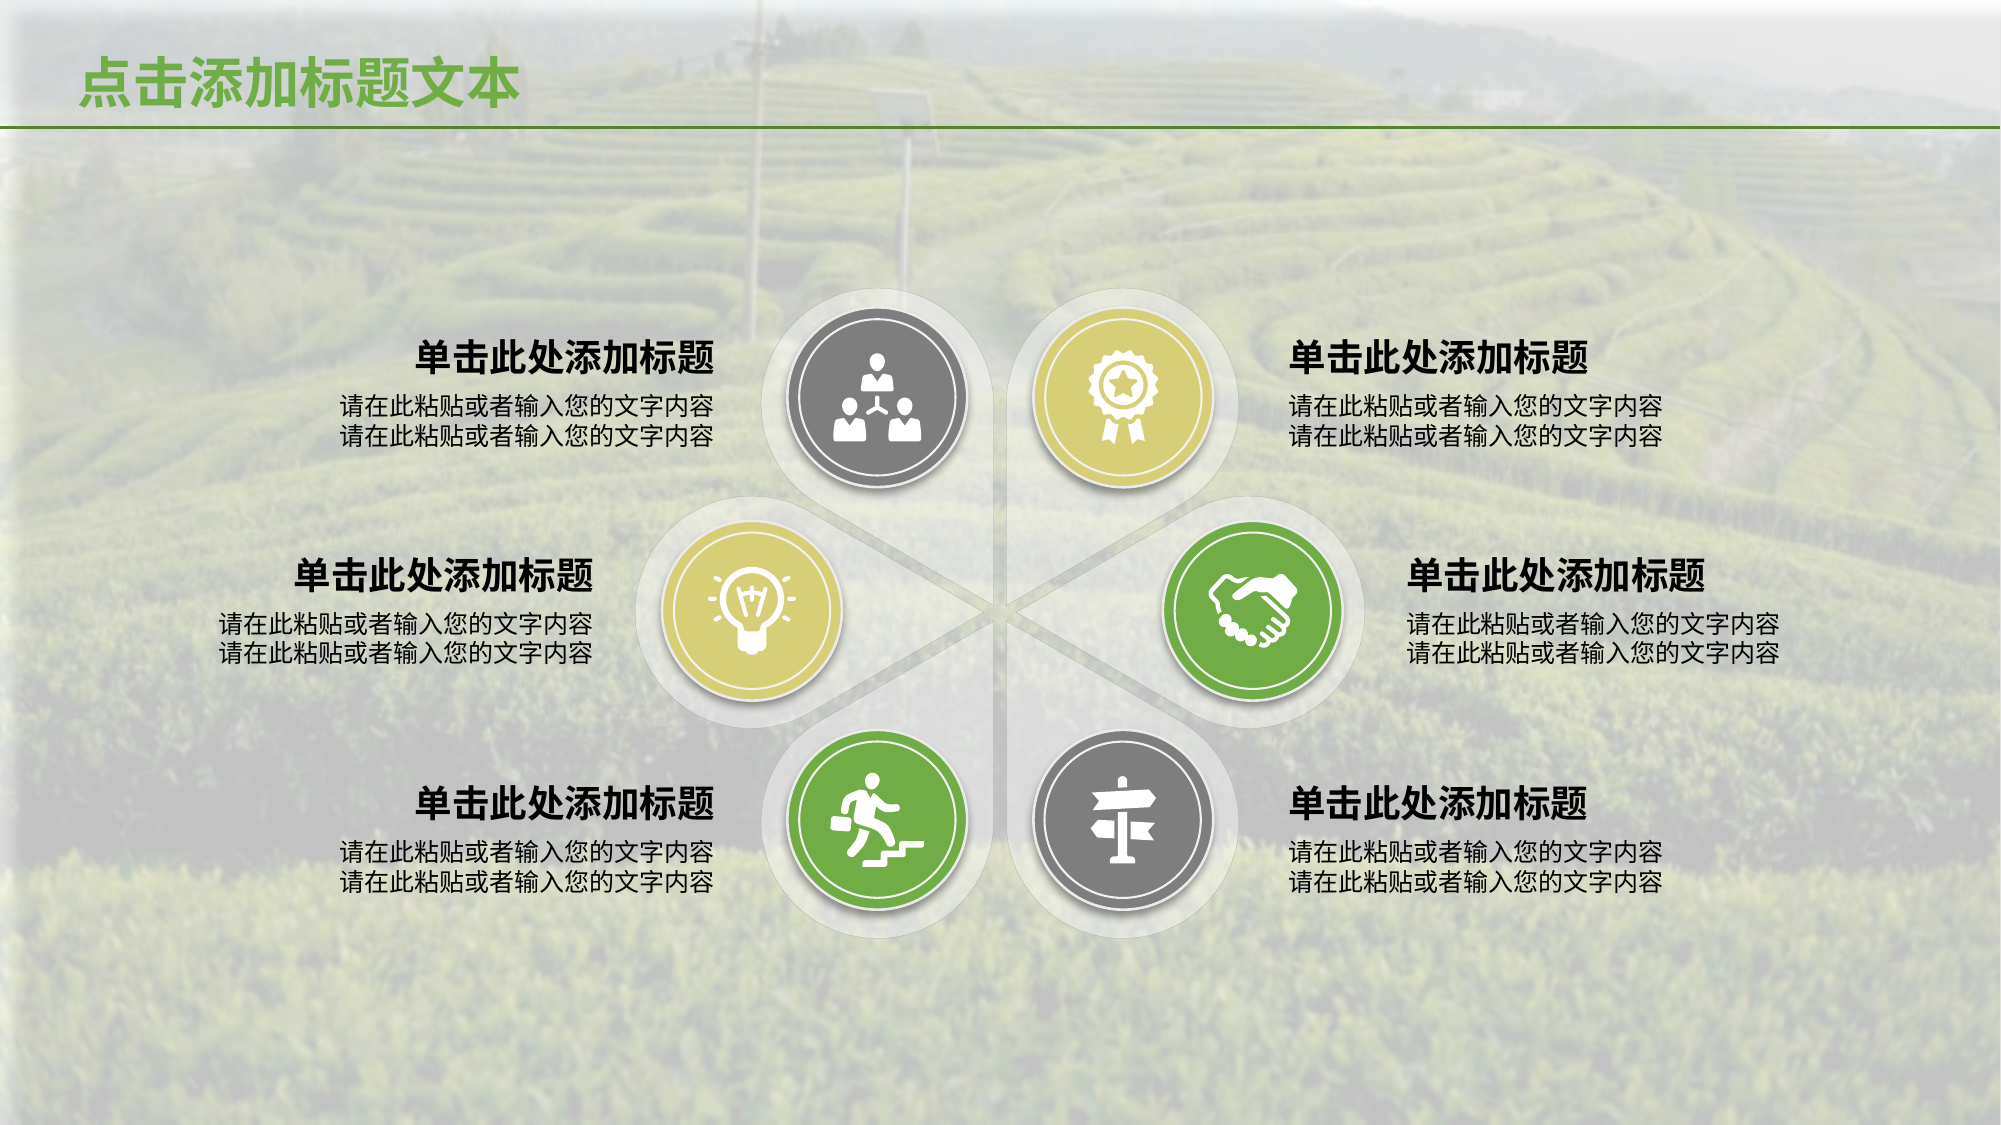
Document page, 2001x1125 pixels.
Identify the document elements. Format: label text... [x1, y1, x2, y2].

text_box 点击添加标题文本 [63, 40, 537, 122]
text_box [1365, 772, 1694, 905]
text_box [274, 326, 635, 459]
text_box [1365, 326, 1741, 459]
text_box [309, 772, 635, 905]
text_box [635, 288, 1365, 939]
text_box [153, 543, 609, 676]
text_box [1391, 543, 1859, 676]
